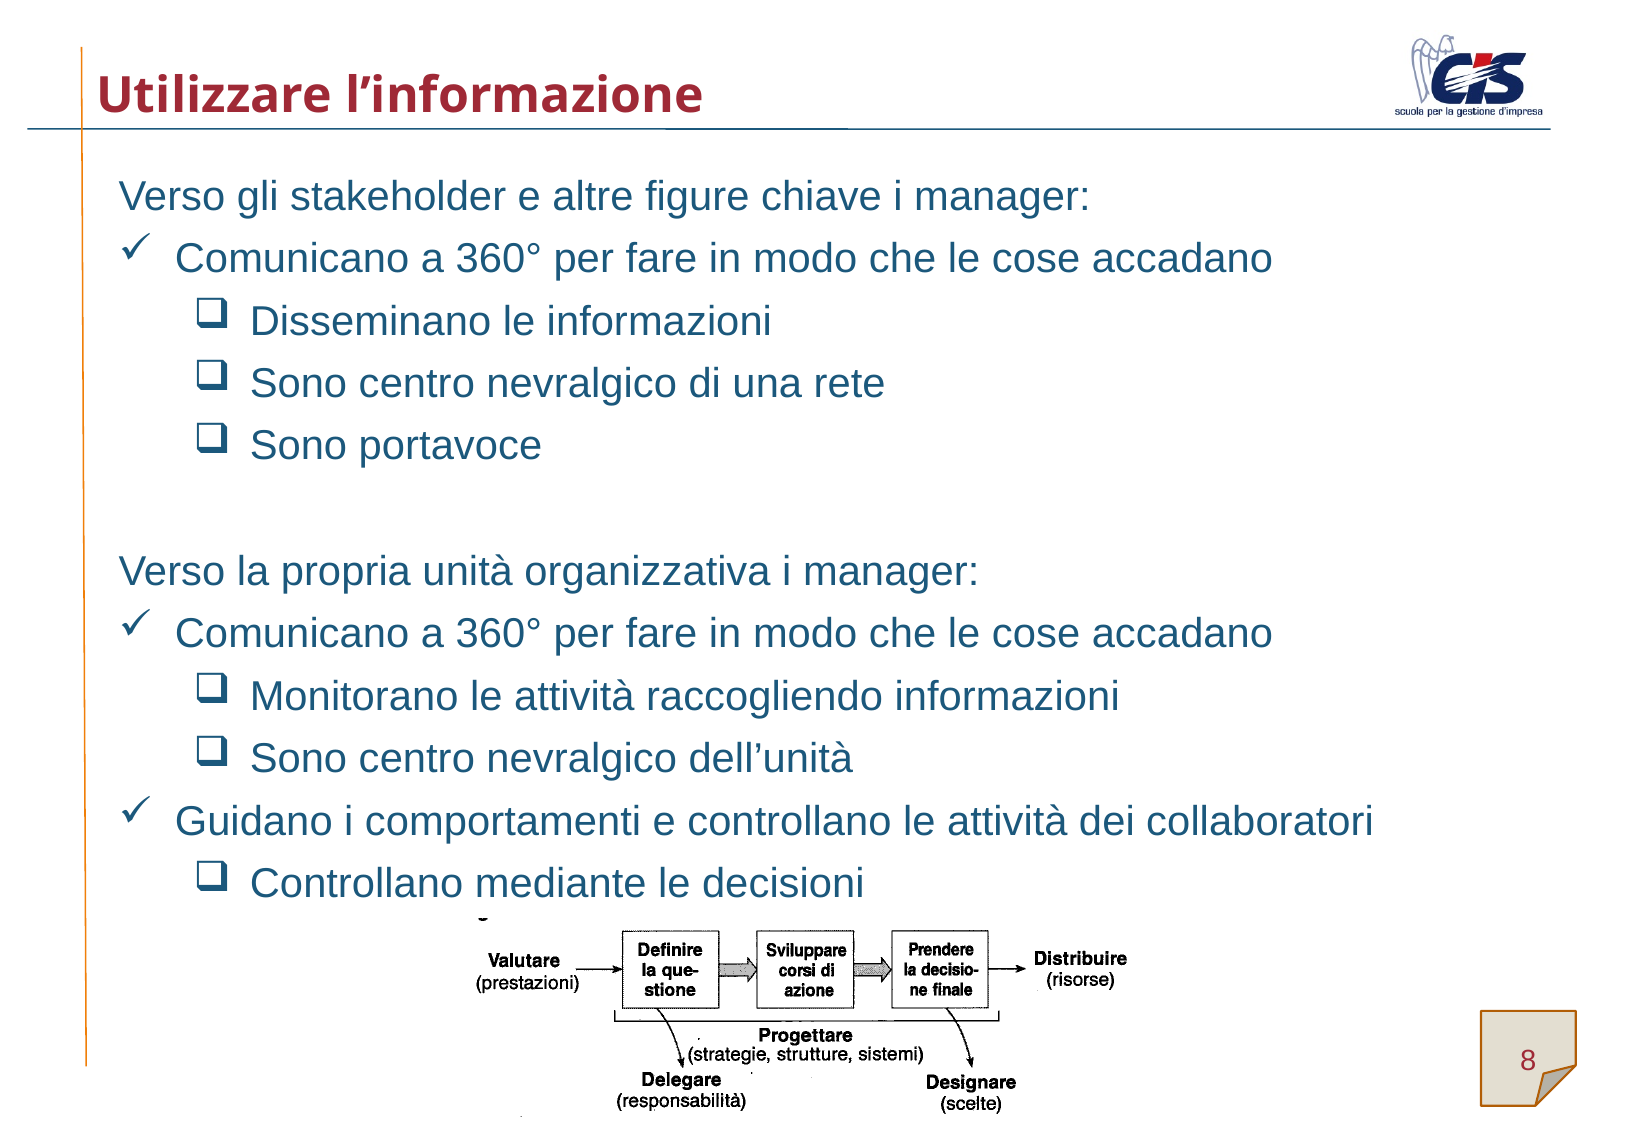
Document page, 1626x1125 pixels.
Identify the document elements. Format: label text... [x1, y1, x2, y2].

title Utilizzare l’informazione [81, 33, 1544, 153]
picture [437, 918, 1182, 1118]
text_box Verso gli stakeholder e altre figure chiave i manager: Comunicano a 360° per fare in modo che le cose accadano Disseminano le informazioni Sono centro nevralgico di una rete Sono portavoce Verso la propria unità organizzativa i manager: Comunicano a 360° per fare in modo che le cose accadano Monitorano le attività raccogliendo informazioni Sono centro nevralgico dell’unità Guidano i comportamenti e controllano le attività dei collaboratori Controllano mediante le decisioni [103, 160, 1545, 977]
slide_number 8 [1486, 1028, 1571, 1089]
picture [1390, 30, 1545, 121]
